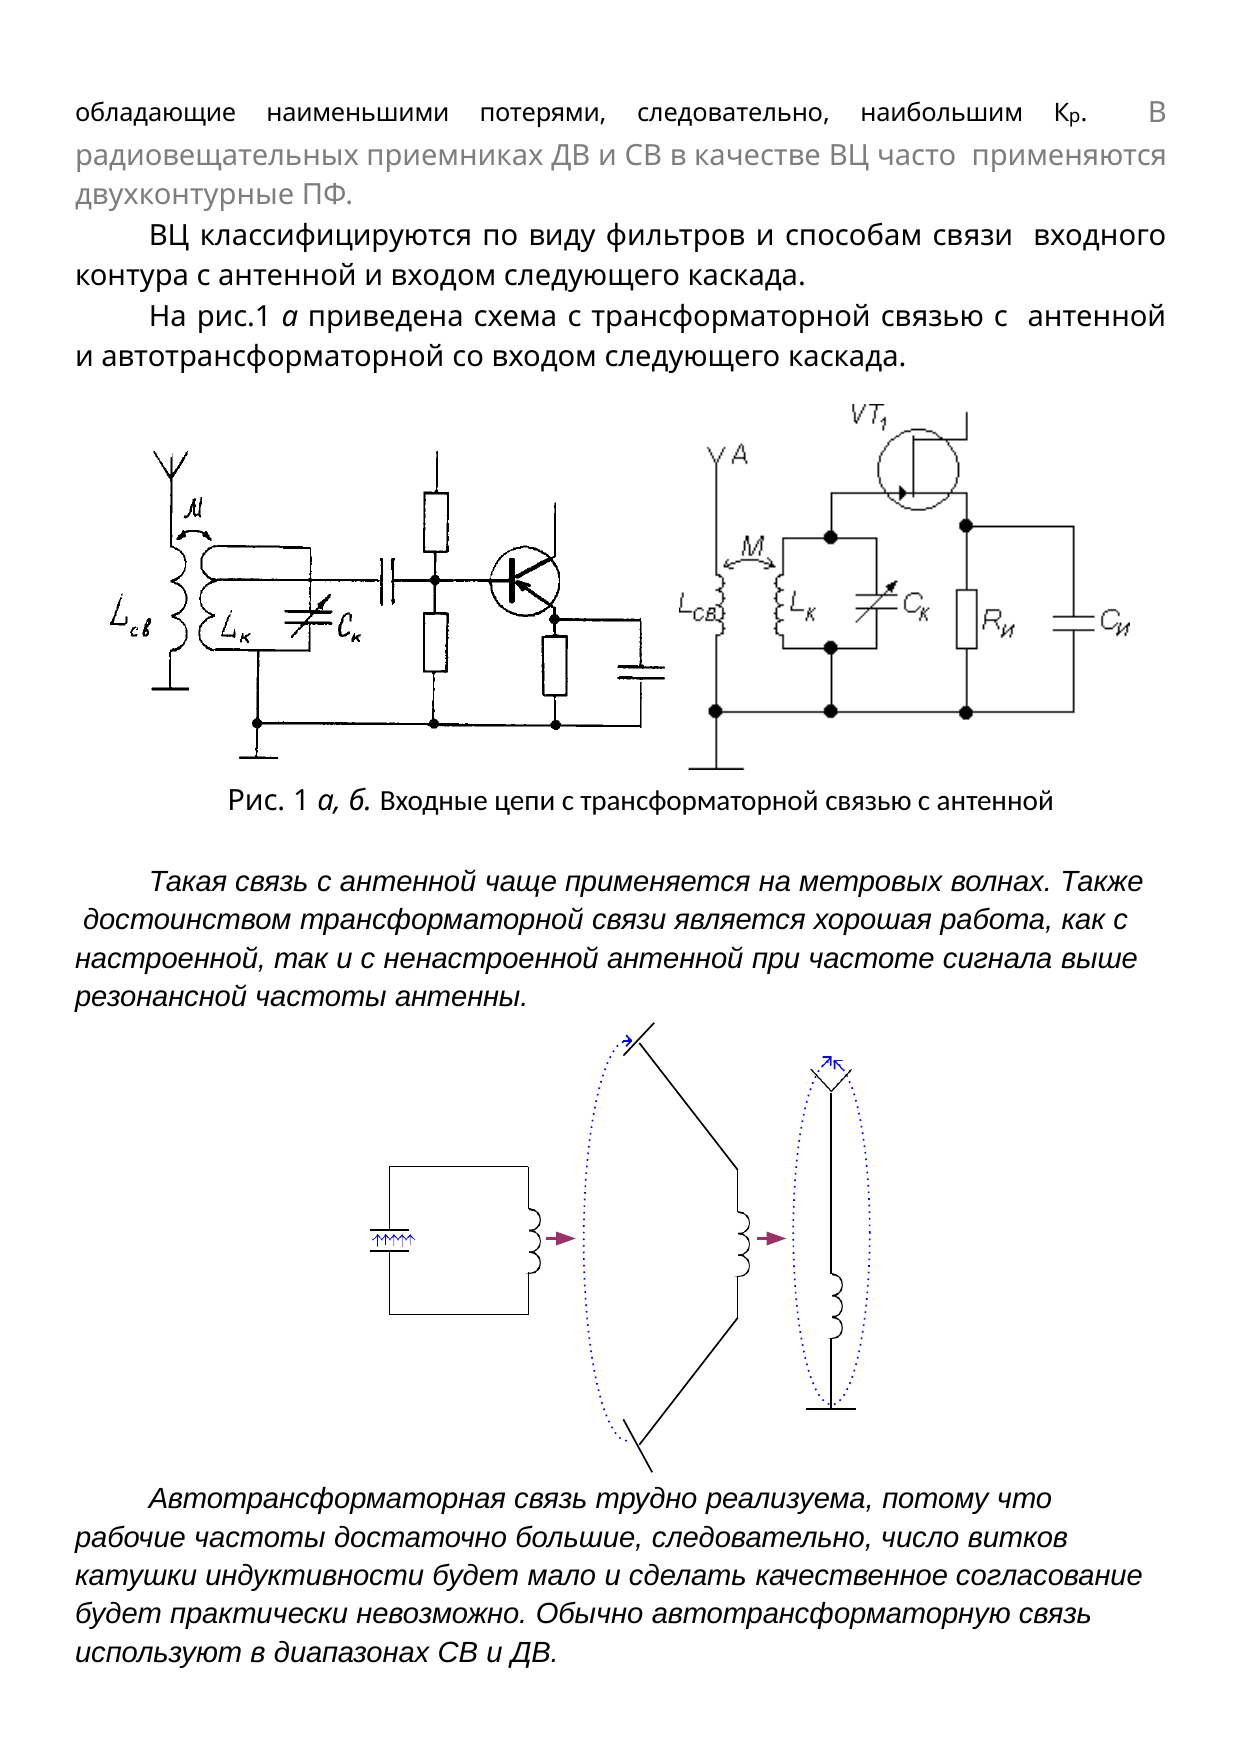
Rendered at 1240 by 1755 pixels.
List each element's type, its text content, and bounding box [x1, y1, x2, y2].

text_box обладающие наименьшими потерями, следовательно, наибольшим Кр. В радиовещательных приемниках ДВ и СВ в качестве ВЦ часто применяются двухконтурные ПФ. ВЦ классифицируются по виду фильтров и способам связи входного контура с антенной и входом следующего каскада. На рис.1 а приведена схема с трансформаторной связью с антенной и автотрансформаторной со входом следующего каскада. [72, 71, 1168, 373]
text_box Автотрансформаторная связь трудно реализуема, потому что рабочие частоты достаточно большие, следовательно, число витков катушки индуктивности будет мало и сделать качественное согласование будет практически невозможно. Обычно автотрансформаторную связь используют в диапазонах СВ и ДВ. [72, 1473, 1154, 1669]
picture [679, 404, 1130, 770]
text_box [369, 1021, 871, 1475]
text_box Рис. 1 а, б. Входные цепи с трансформаторной связью с антенной Такая связь с антенной чаще применяется на метровых волнах. Также достоинством трансформаторной связи является хорошая работа, как с настроенной, так и с ненастроенной антенной при частоте сигнала выше резонансной частоты антенны. [72, 779, 1153, 1013]
picture [110, 451, 665, 759]
